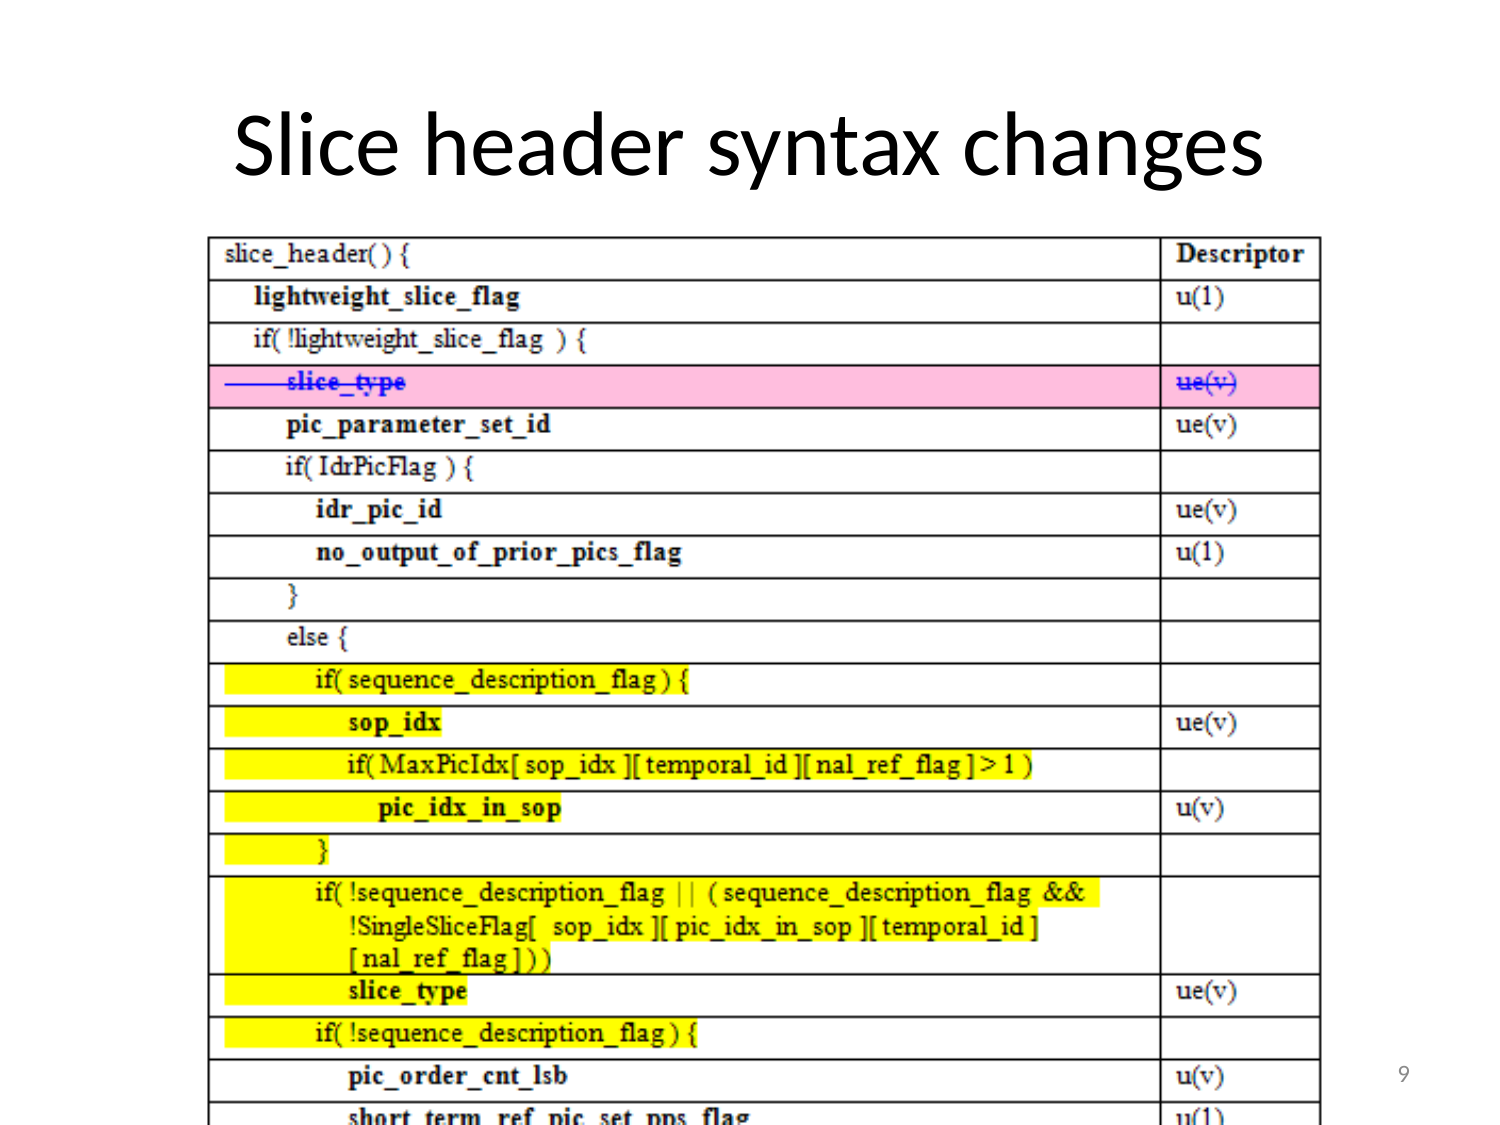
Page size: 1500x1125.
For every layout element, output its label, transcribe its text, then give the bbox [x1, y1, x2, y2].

slide_number 9 [1328, 1042, 1425, 1103]
picture [206, 235, 1324, 1125]
title Slice header syntax changes [75, 45, 1425, 233]
